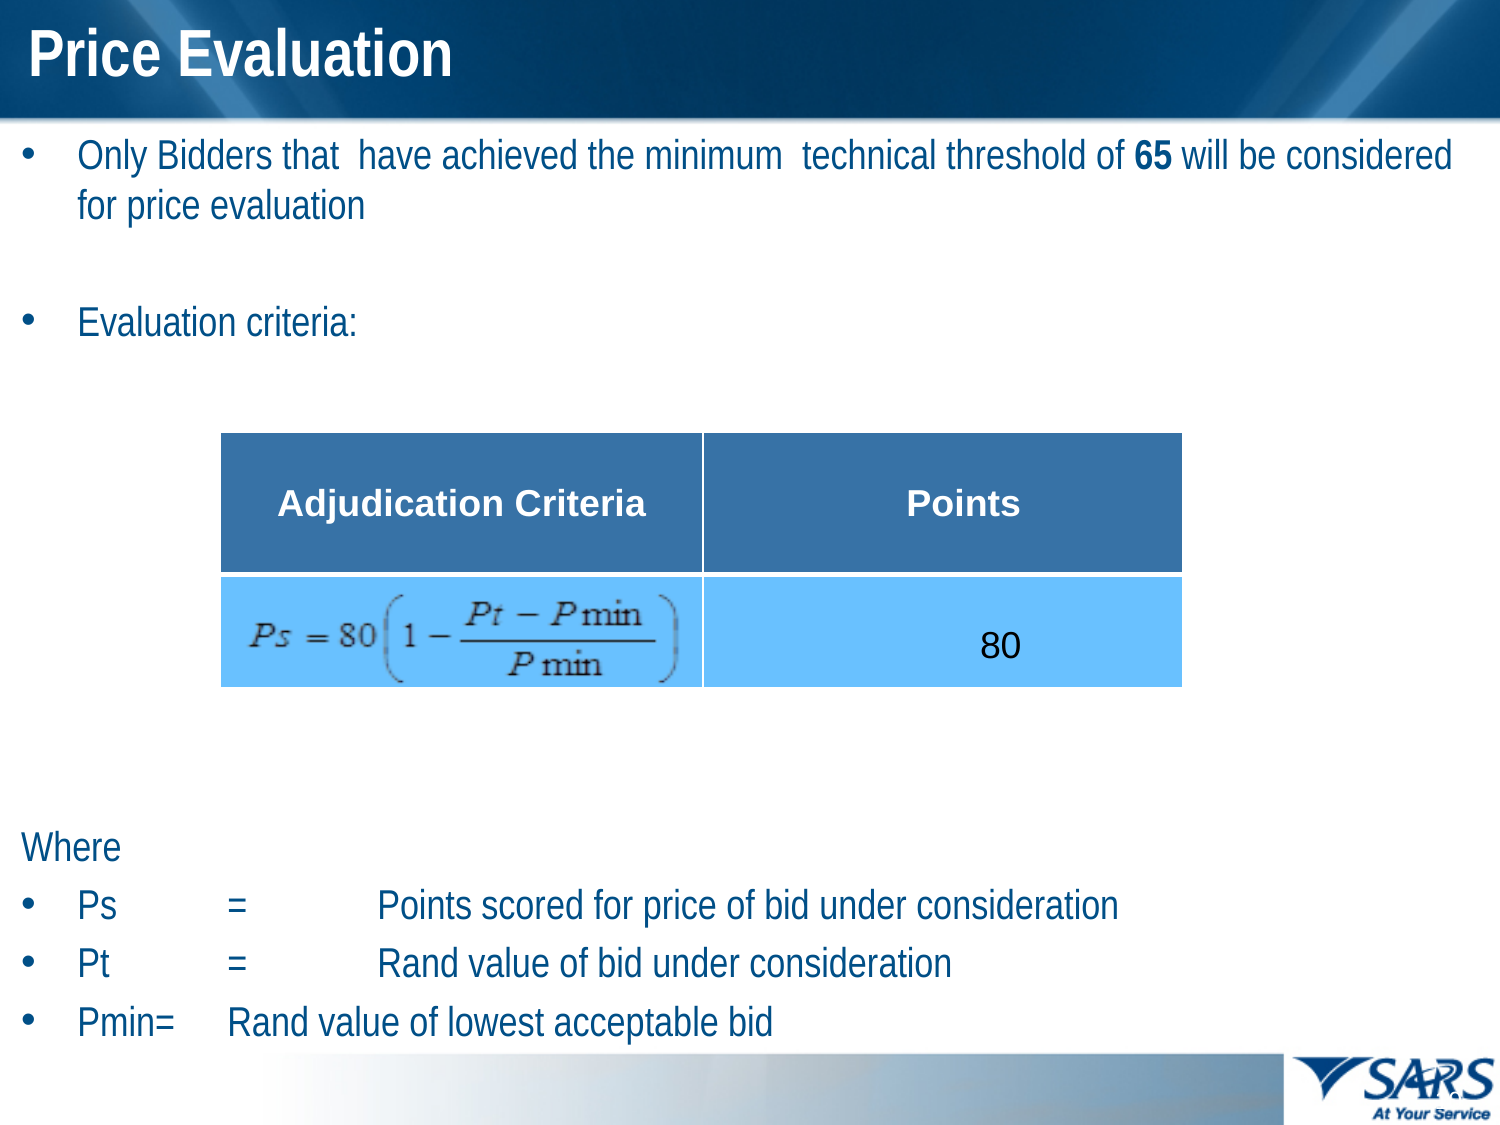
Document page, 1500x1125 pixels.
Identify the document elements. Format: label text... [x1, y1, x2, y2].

title Price Evaluation [27, 15, 1500, 98]
slide_number 10 [1320, 1084, 1463, 1115]
table_cell [221, 577, 702, 687]
table_header Adjudication Criteria [221, 433, 702, 572]
picture [241, 588, 692, 693]
picture [0, 0, 1500, 1125]
table_header Points [704, 433, 1182, 572]
table_cell 80 [704, 577, 1182, 687]
list Only Bidders that have achieved the minimum technical threshold of 65 will be considered for price evaluation Evaluation criteria: Where Ps = Points scored for price of bid under consideration Pt = Rand value of bid under consideration Pmin= Rand value of lowest acceptable bid [20, 127, 1500, 1120]
